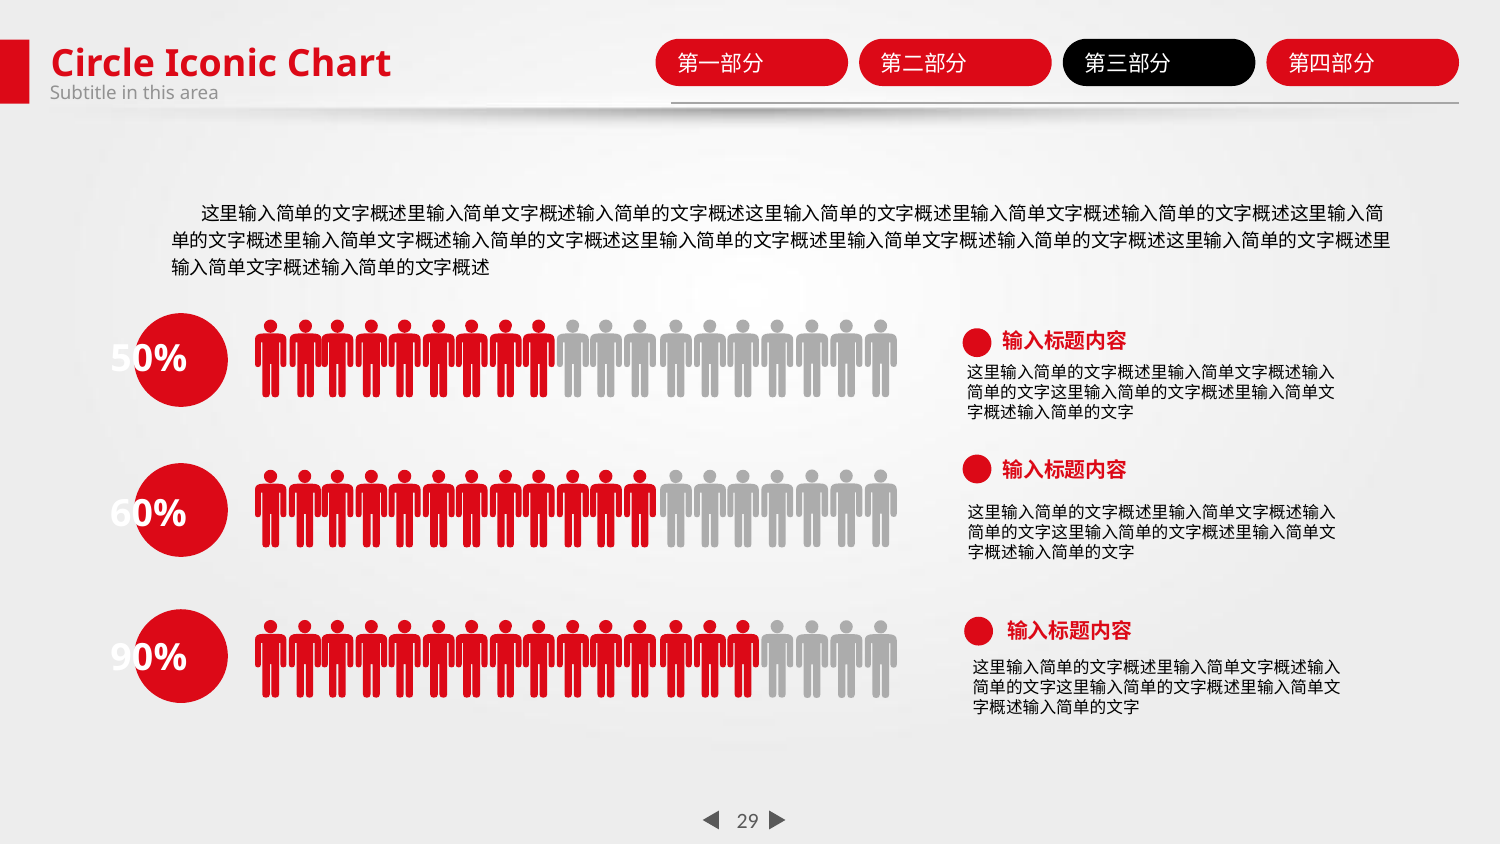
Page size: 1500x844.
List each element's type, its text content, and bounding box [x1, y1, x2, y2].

text_box [962, 454, 992, 484]
text_box [140, 609, 222, 632]
text_box [964, 616, 994, 646]
text_box [962, 328, 992, 358]
text_box [288, 619, 321, 698]
text_box [355, 619, 388, 698]
picture [0, 0, 1500, 844]
slide_number 29 [714, 797, 781, 843]
text_box [864, 319, 897, 398]
text_box Circle Iconic Chart [47, 31, 656, 92]
text_box 第一部分 [656, 38, 849, 81]
text_box [355, 319, 388, 398]
text_box [140, 533, 222, 557]
text_box [0, 39, 30, 104]
text_box [422, 469, 455, 548]
text_box [455, 319, 488, 398]
text_box [761, 619, 794, 698]
text_box [660, 469, 692, 548]
text_box [796, 469, 829, 548]
text_box [388, 619, 421, 698]
text_box [489, 619, 522, 698]
text_box [556, 319, 589, 398]
text_box [322, 319, 354, 398]
text_box [761, 469, 794, 548]
text_box [624, 469, 656, 548]
text_box [422, 319, 455, 398]
text_box [139, 463, 223, 488]
text_box 这里输入简单的文字概述里输入简单文字概述输入简单的文字概述这里输入简单的文字概述里输入简单文字概述输入简单的文字概述这里输入简单的文字概述里输入简单文字概述输入简单的文字概述这里输入简单的文字概述里输入简单文字概述输入简单的文字概述这里输入简单的文字概述里输入简单文字概述输入简单的文字概述 [170, 197, 1399, 288]
text_box [455, 619, 488, 698]
text_box 这里输入简单的文字概述里输入简单文字概述输入简单的文字这里输入简单的文字概述里输入简单文字概述输入简单的文字 [967, 501, 1345, 565]
text_box [624, 319, 656, 398]
text_box [727, 619, 759, 698]
text_box [864, 620, 897, 698]
text_box [422, 619, 455, 698]
text_box [321, 469, 354, 548]
text_box 第三部分 [1062, 38, 1256, 87]
text_box [489, 319, 522, 398]
text_box [830, 319, 863, 398]
text_box [259, 319, 287, 398]
text_box 60% [110, 488, 258, 533]
text_box [727, 469, 759, 548]
text_box [830, 469, 863, 548]
text_box [796, 319, 829, 398]
text_box [694, 319, 726, 398]
text_box [590, 319, 622, 398]
text_box [590, 619, 622, 698]
text_box 输入标题内容 [1002, 327, 1295, 350]
text_box [660, 619, 692, 698]
text_box 这里输入简单的文字概述里输入简单文字概述输入简单的文字这里输入简单的文字概述里输入简单文字概述输入简单的文字 [966, 361, 1346, 426]
text_box [321, 619, 354, 698]
text_box [694, 469, 726, 548]
text_box 输入标题内容 [1007, 618, 1299, 641]
text_box [138, 379, 224, 407]
text_box [388, 319, 421, 398]
text_box [139, 678, 223, 703]
text_box [289, 319, 322, 398]
text_box [141, 313, 221, 334]
text_box [694, 619, 726, 698]
text_box [259, 619, 287, 698]
text_box [388, 469, 421, 548]
text_box [590, 469, 622, 548]
text_box [624, 619, 656, 698]
text_box [355, 469, 388, 548]
text_box [556, 619, 589, 698]
text_box [489, 469, 522, 548]
text_box [727, 319, 759, 398]
text_box 90% [110, 632, 259, 678]
text_box [288, 469, 321, 548]
text_box 第二部分 [859, 38, 1052, 81]
text_box [522, 319, 555, 398]
text_box 输入标题内容 [1002, 457, 1295, 480]
text_box [796, 620, 829, 698]
text_box 这里输入简单的文字概述里输入简单文字概述输入简单的文字这里输入简单的文字概述里输入简单文字概述输入简单的文字 [972, 656, 1354, 721]
text_box [830, 620, 863, 698]
text_box [522, 469, 555, 548]
text_box [660, 319, 692, 398]
text_box [761, 319, 794, 398]
text_box [864, 469, 897, 548]
text_box Subtitle in this area [49, 81, 1145, 103]
text_box [255, 469, 287, 548]
text_box 50% [110, 334, 259, 379]
text_box [455, 469, 488, 548]
text_box 第四部分 [1266, 38, 1460, 87]
text_box [523, 619, 555, 698]
text_box [556, 469, 589, 548]
